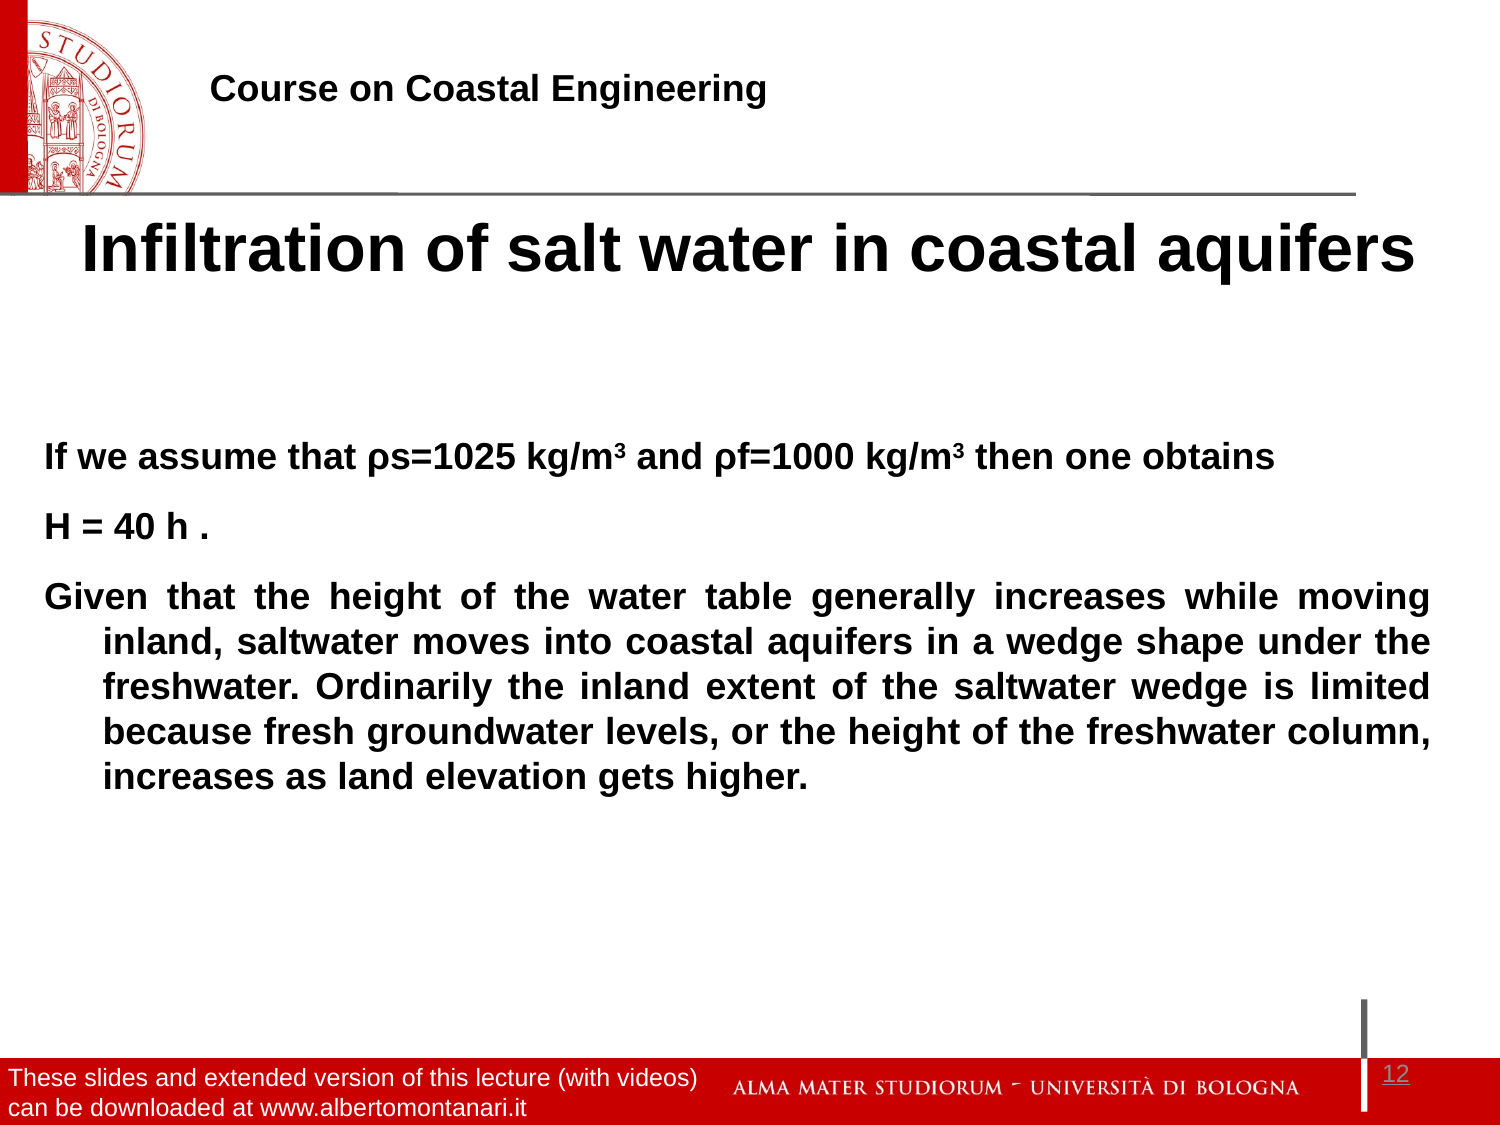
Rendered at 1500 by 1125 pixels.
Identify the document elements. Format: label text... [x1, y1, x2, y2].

picture [0, 1058, 1500, 1125]
slide_number 12 [1074, 1042, 1425, 1103]
text_box If we assume that ρs=1025 kg/m3 and ρf=1000 kg/m3 then one obtains H = 40 h . Given that the height of the water table generally increases while moving inland, saltwater moves into coastal aquifers in a wedge shape under the freshwater. Ordinarily the inland extent of the saltwater wedge is limited because fresh groundwater levels, or the height of the freshwater column, increases as land elevation gets higher. [29, 424, 1447, 805]
text_box Infiltration of salt water in coastal aquifers [11, 117, 1489, 292]
picture [28, 16, 151, 117]
